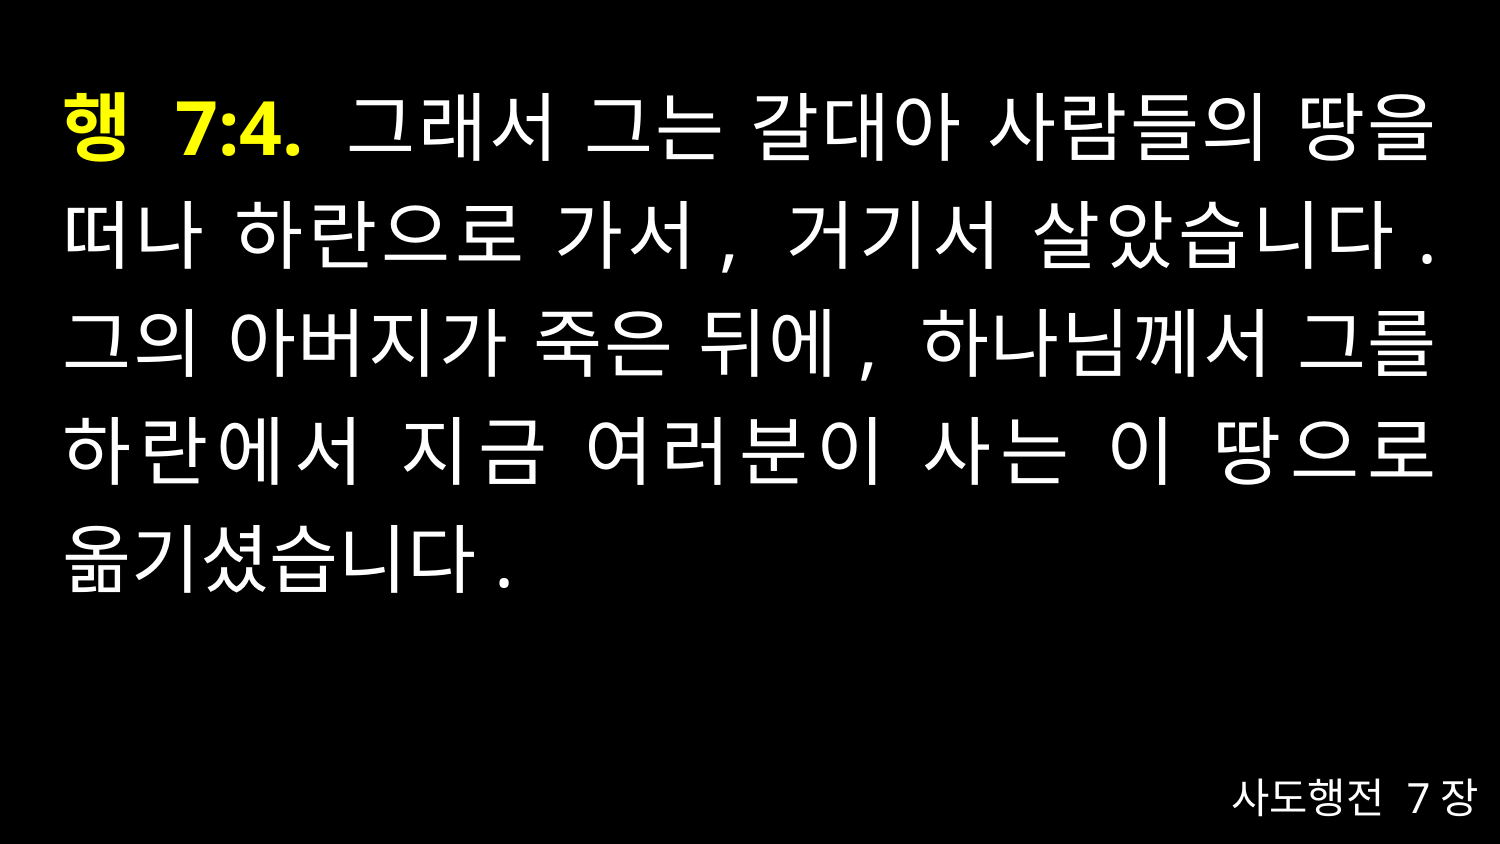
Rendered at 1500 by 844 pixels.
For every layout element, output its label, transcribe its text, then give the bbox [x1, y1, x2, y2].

subtitle 사도행전 7장 [916, 770, 1500, 844]
title 행 7:4. 그래서 그는 갈대아 사람들의 땅을 떠나 하란으로 가서, 거기서 살았습니다. 그의 아버지가 죽은 뒤에, 하나님께서 그를 하란에서 지금 여러분이 사는 이 땅으로 옮기셨습니다. [0, 0, 1500, 844]
